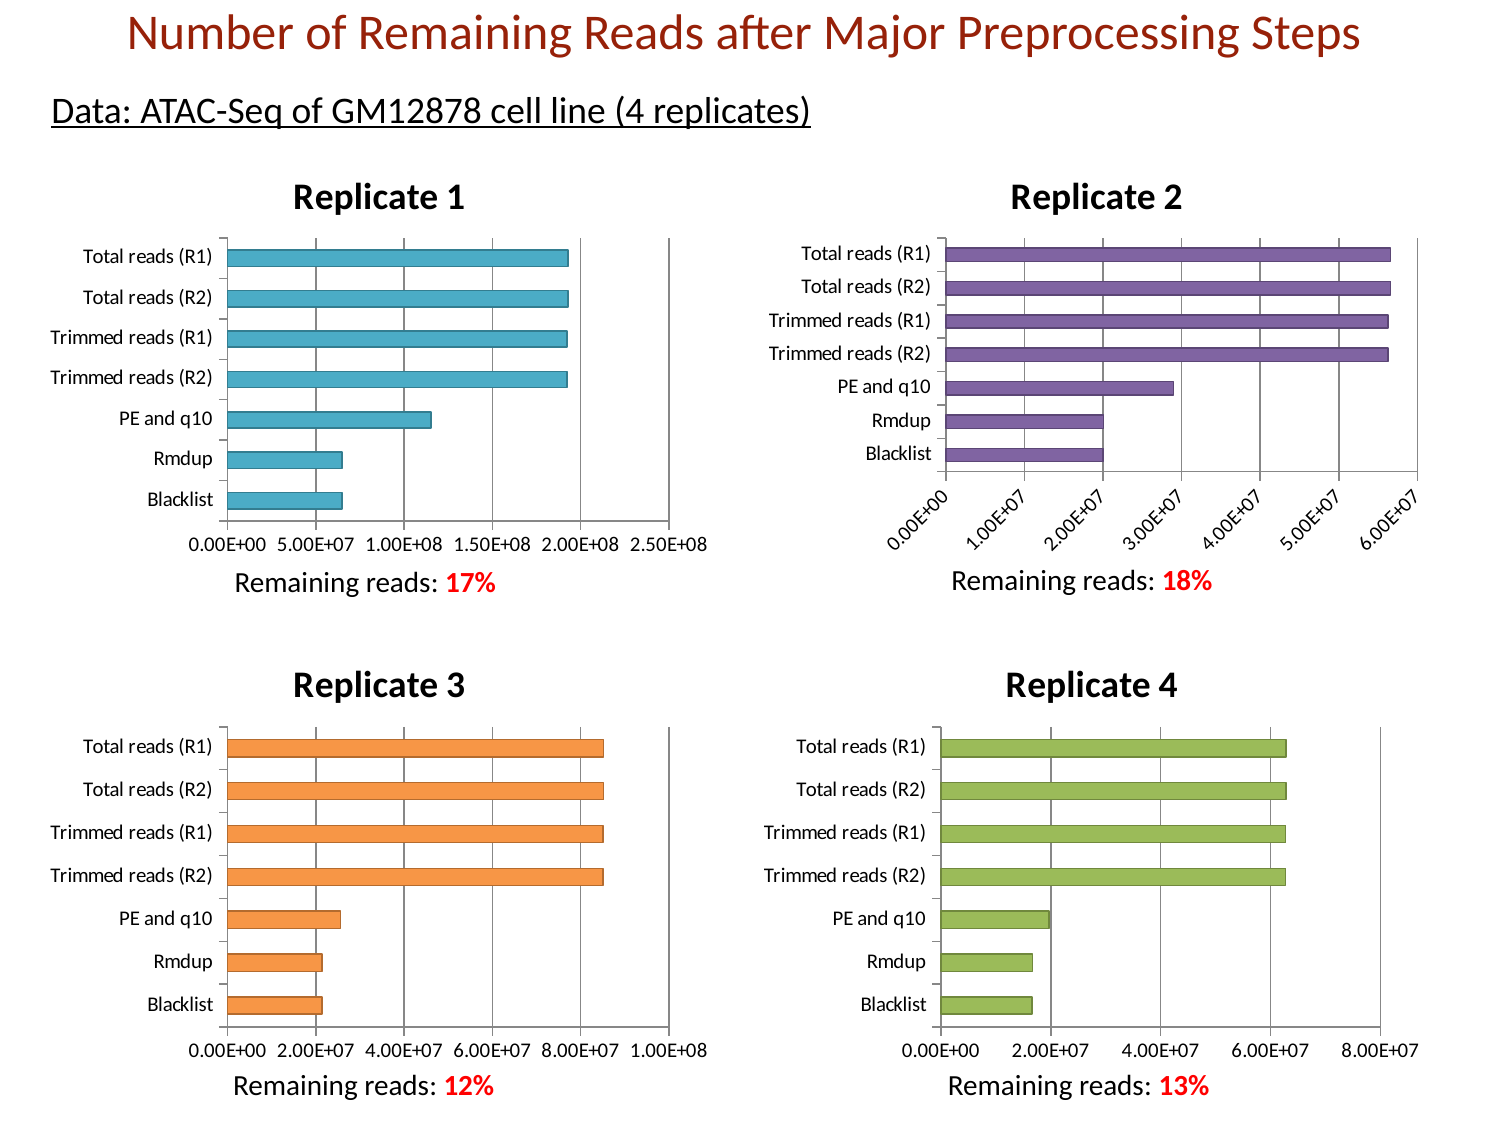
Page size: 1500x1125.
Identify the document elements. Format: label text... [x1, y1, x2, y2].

text_box Remaining reads: 18% [936, 573, 1282, 605]
text_box Remaining reads: 12% [218, 1079, 564, 1109]
text_box Data: ATAC-Seq of GM12878 cell line (4 replicates) [36, 78, 835, 138]
chart [36, 153, 722, 565]
chart [36, 641, 722, 1072]
text_box Remaining reads: 17% [219, 573, 565, 606]
text_box Remaining reads: 13% [933, 1079, 1279, 1109]
chart [749, 641, 1434, 1072]
text_box Number of Remaining Reads after Major Preprocessing Steps [74, 0, 1425, 80]
chart [754, 153, 1439, 565]
